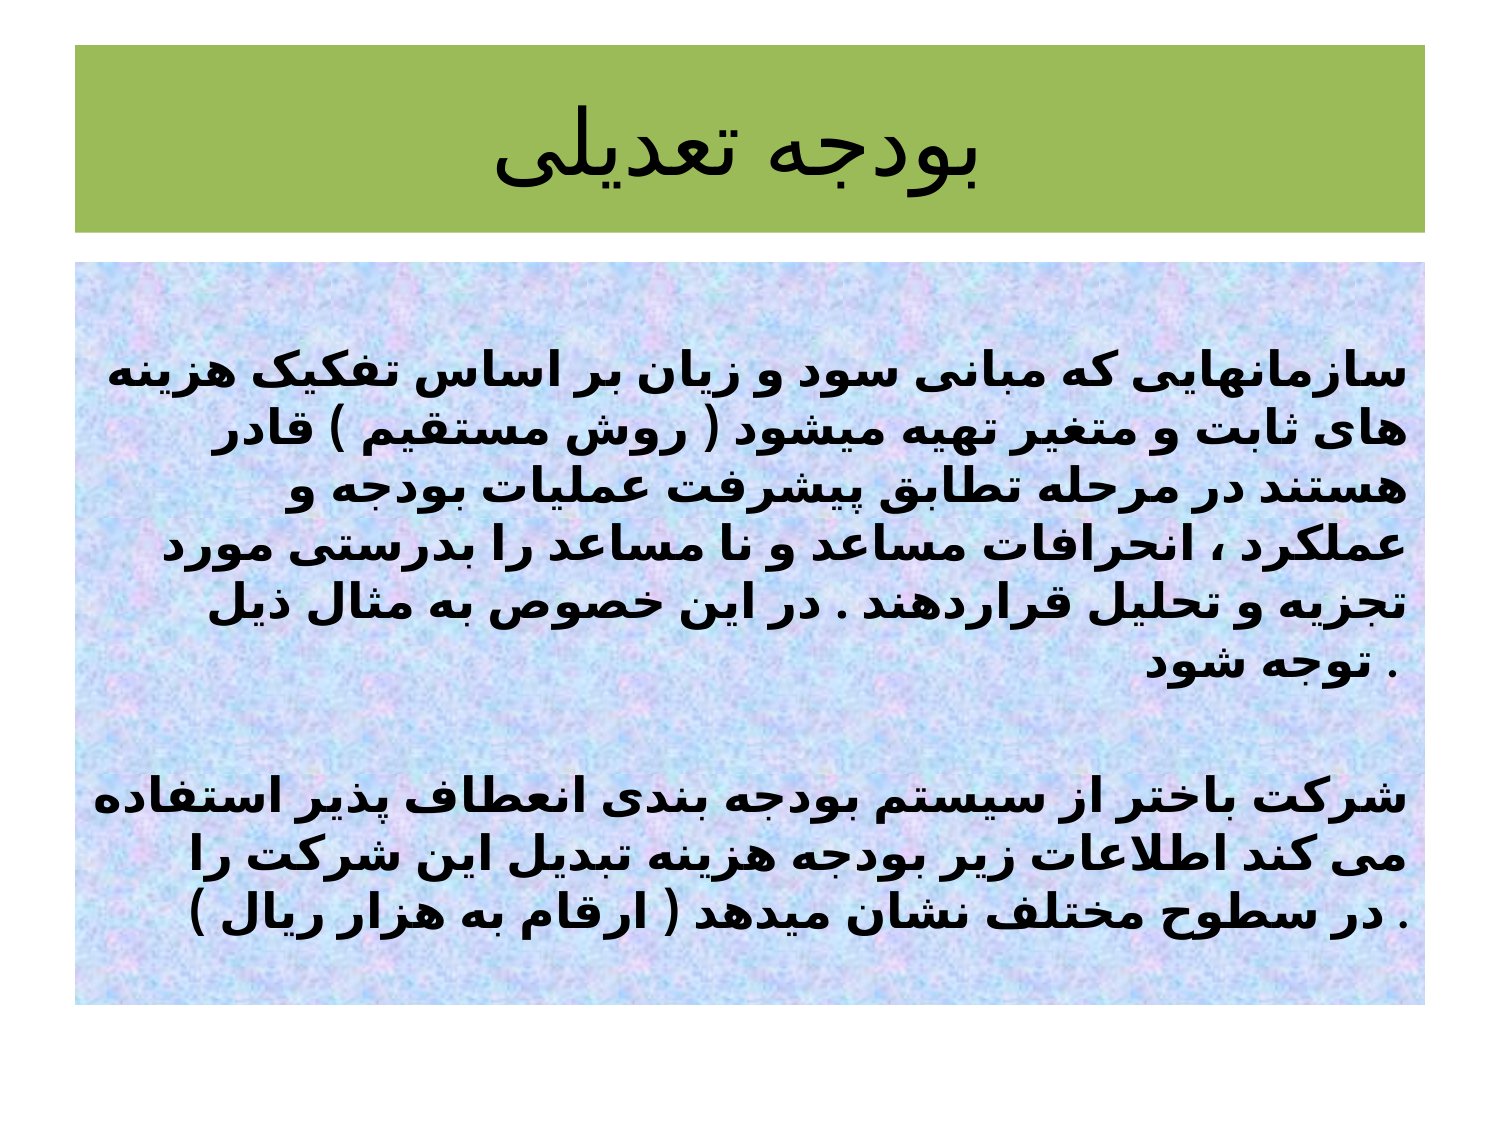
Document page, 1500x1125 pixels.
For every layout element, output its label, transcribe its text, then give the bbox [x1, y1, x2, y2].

list سازمانهایی که مبانی سود و زیان بر اساس تفکیک هزینه های ثابت و متغیر تهیه میشود ( روش مستقیم ) قادر هستند در مرحله تطابق پیشرفت عملیات بودجه و عملکرد ، انحرافات مساعد و نا مساعد را بدرستی مورد تجزیه و تحلیل قراردهند . در این خصوص به مثال ذیل توجه شود . شرکت باختر از سیستم بودجه بندی انعطاف پذیر استفاده می کند اطلاعات زیر بودجه هزینه تبدیل این شرکت را در سطوح مختلف نشان میدهد ( ارقام به هزار ریال ) . [75, 262, 1425, 1005]
title بودجه تعدیلی [75, 45, 1425, 233]
